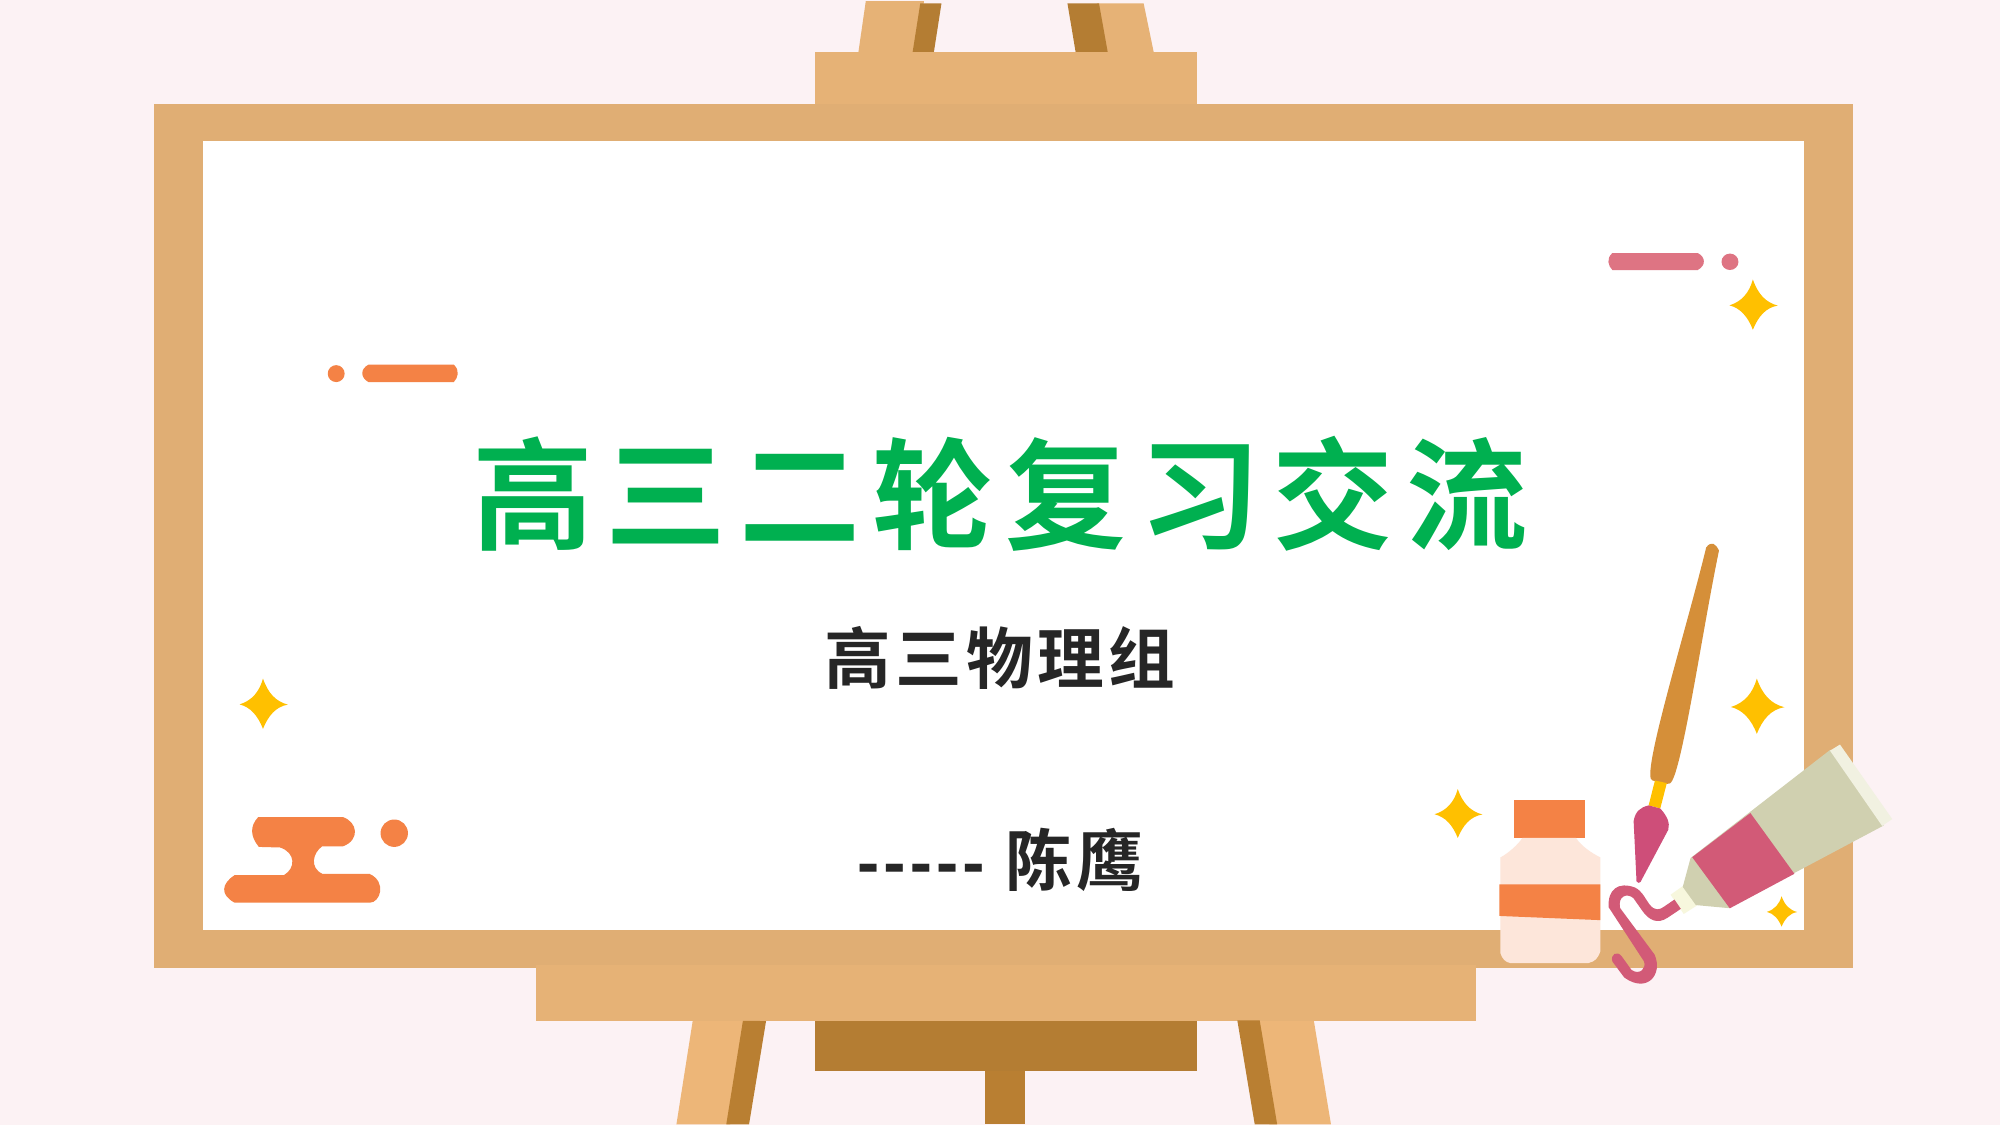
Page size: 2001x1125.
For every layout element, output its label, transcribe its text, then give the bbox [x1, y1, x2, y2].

subtitle 高三物理组 -----陈鹰 [416, 609, 1584, 766]
title 高三二轮复习交流 [416, 380, 1584, 573]
